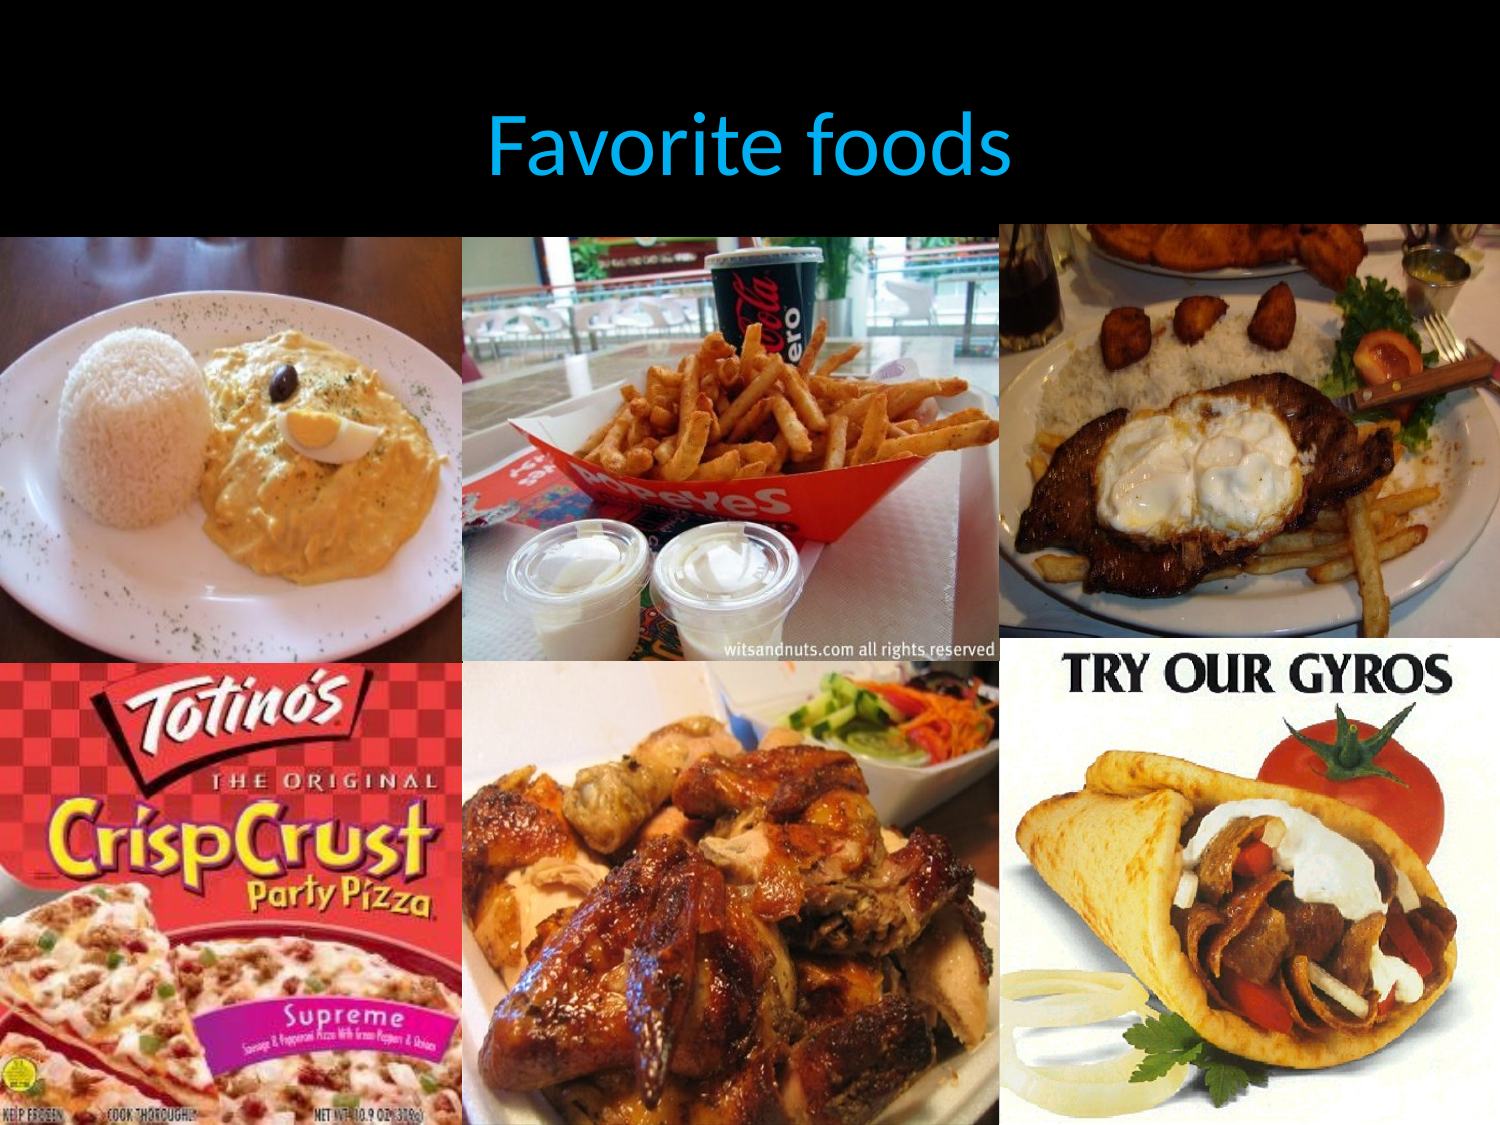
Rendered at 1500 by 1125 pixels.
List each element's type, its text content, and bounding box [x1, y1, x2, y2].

picture [0, 224, 1500, 1125]
title Favorite foods [75, 45, 1425, 233]
